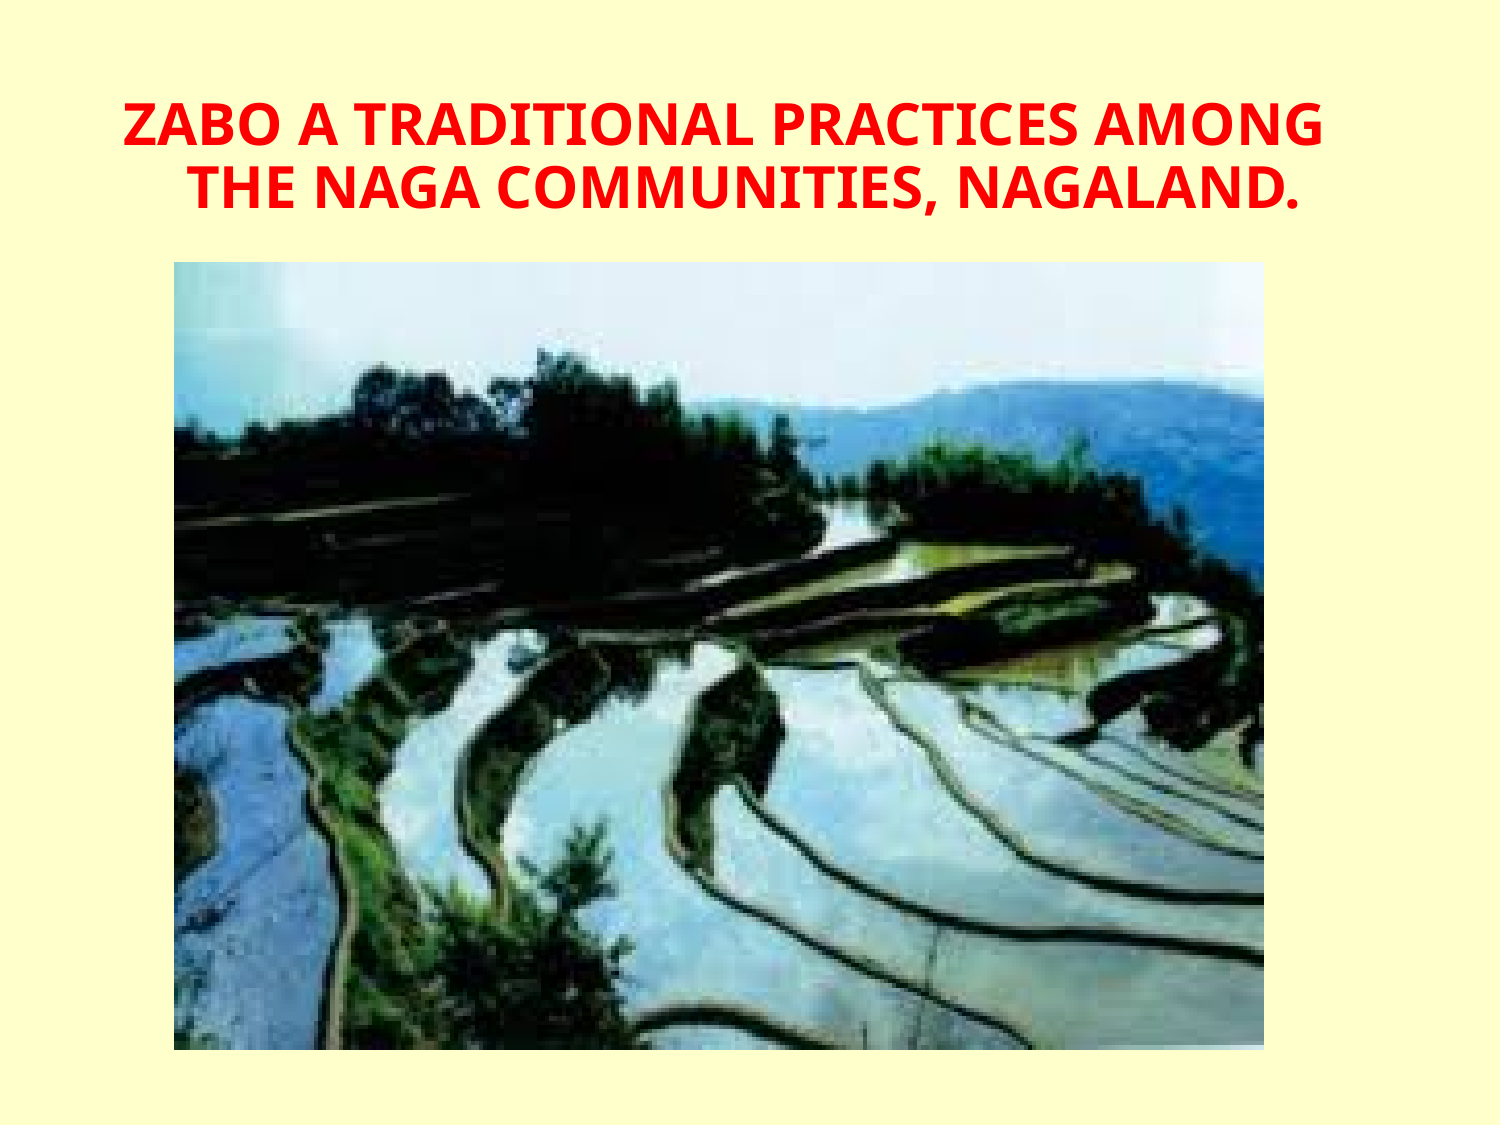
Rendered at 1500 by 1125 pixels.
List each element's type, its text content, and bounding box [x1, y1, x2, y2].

picture [174, 261, 1265, 1051]
list ZABO A TRADITIONAL PRACTICES AMONG THE NAGA COMMUNITIES, NAGALAND. [75, 87, 1375, 1005]
